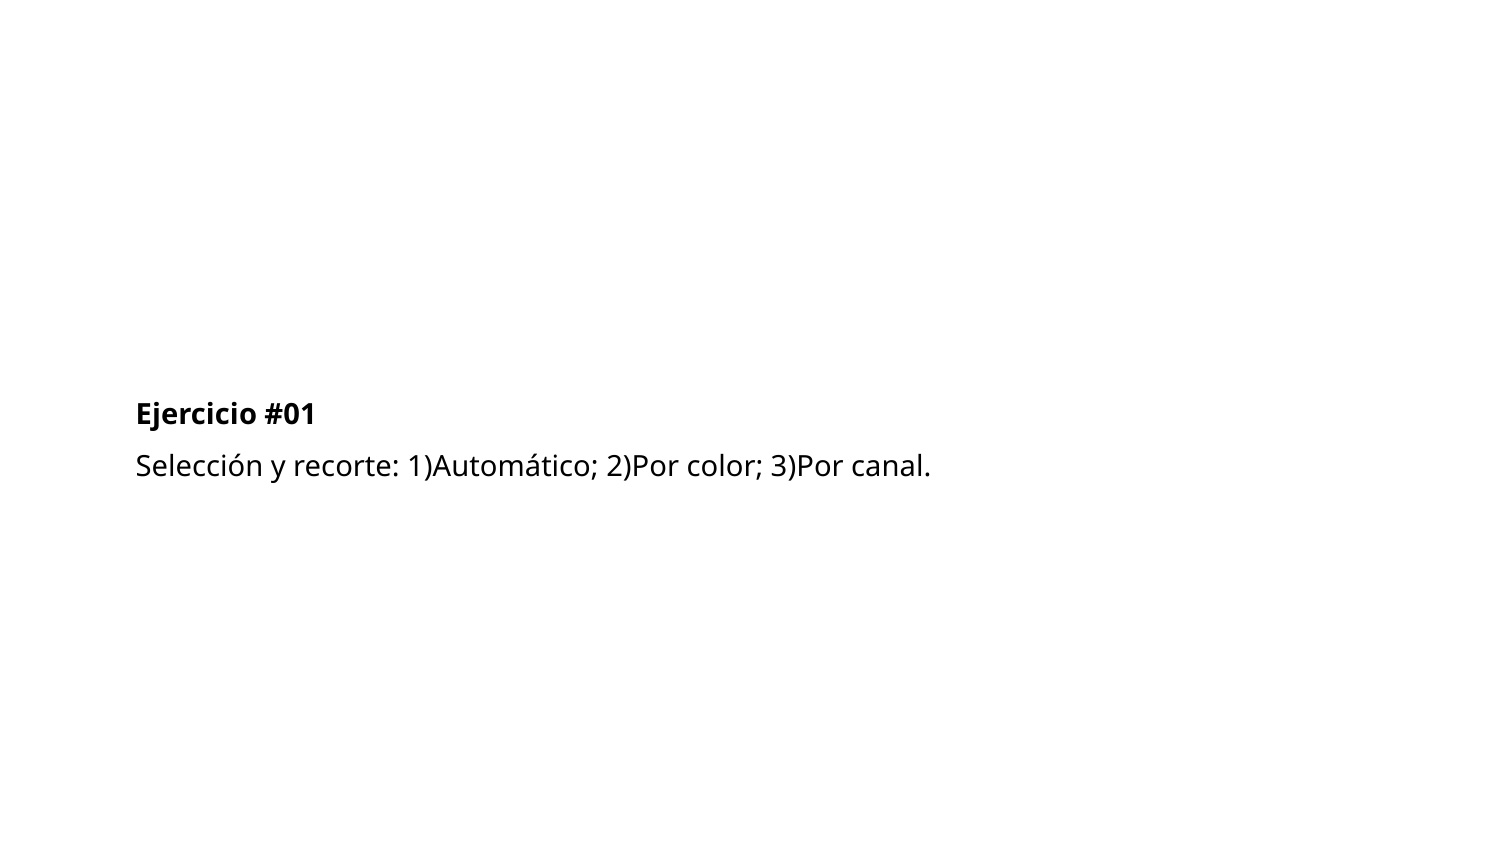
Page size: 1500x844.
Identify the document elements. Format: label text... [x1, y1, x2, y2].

text_box Ejercicio #01 Selección y recorte: 1)Automático; 2)Por color; 3)Por canal. [120, 362, 1396, 498]
